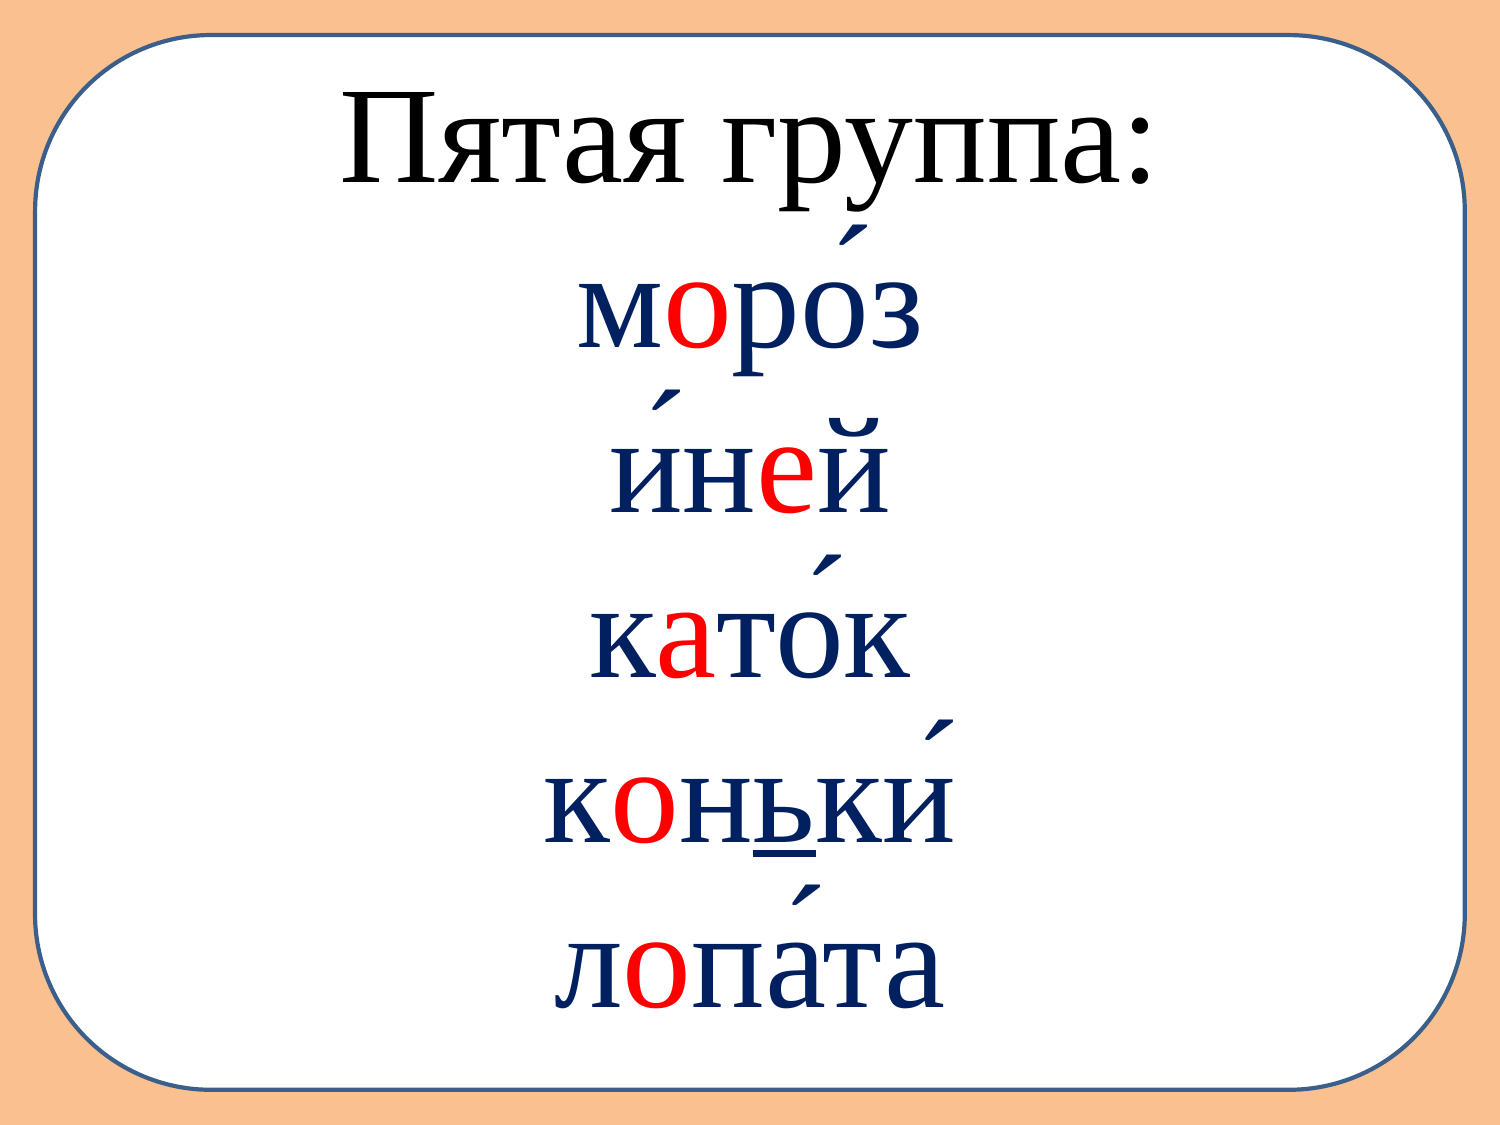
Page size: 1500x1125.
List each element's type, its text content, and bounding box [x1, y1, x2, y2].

text_box Пятая группа: моро́з и́ней като́к коньки́ лопа́та [32, 32, 1467, 1092]
